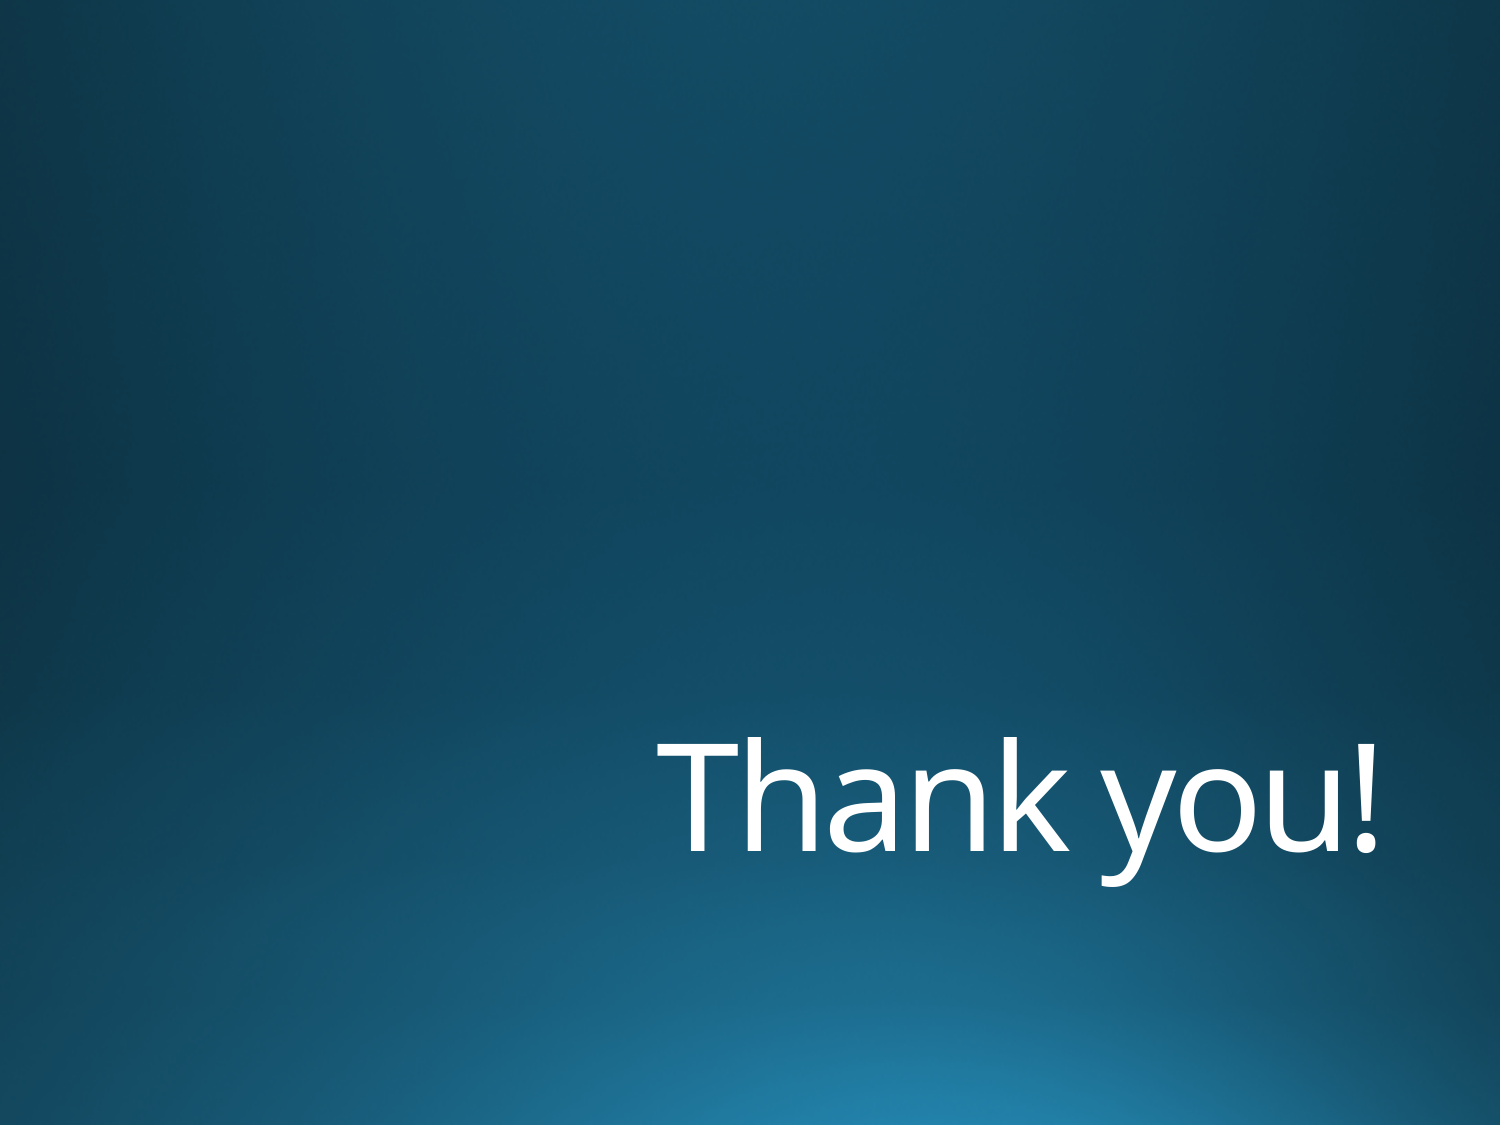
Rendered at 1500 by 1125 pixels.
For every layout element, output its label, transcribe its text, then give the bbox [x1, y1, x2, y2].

picture [0, 0, 1500, 1125]
title Thank you! [641, 714, 1416, 911]
